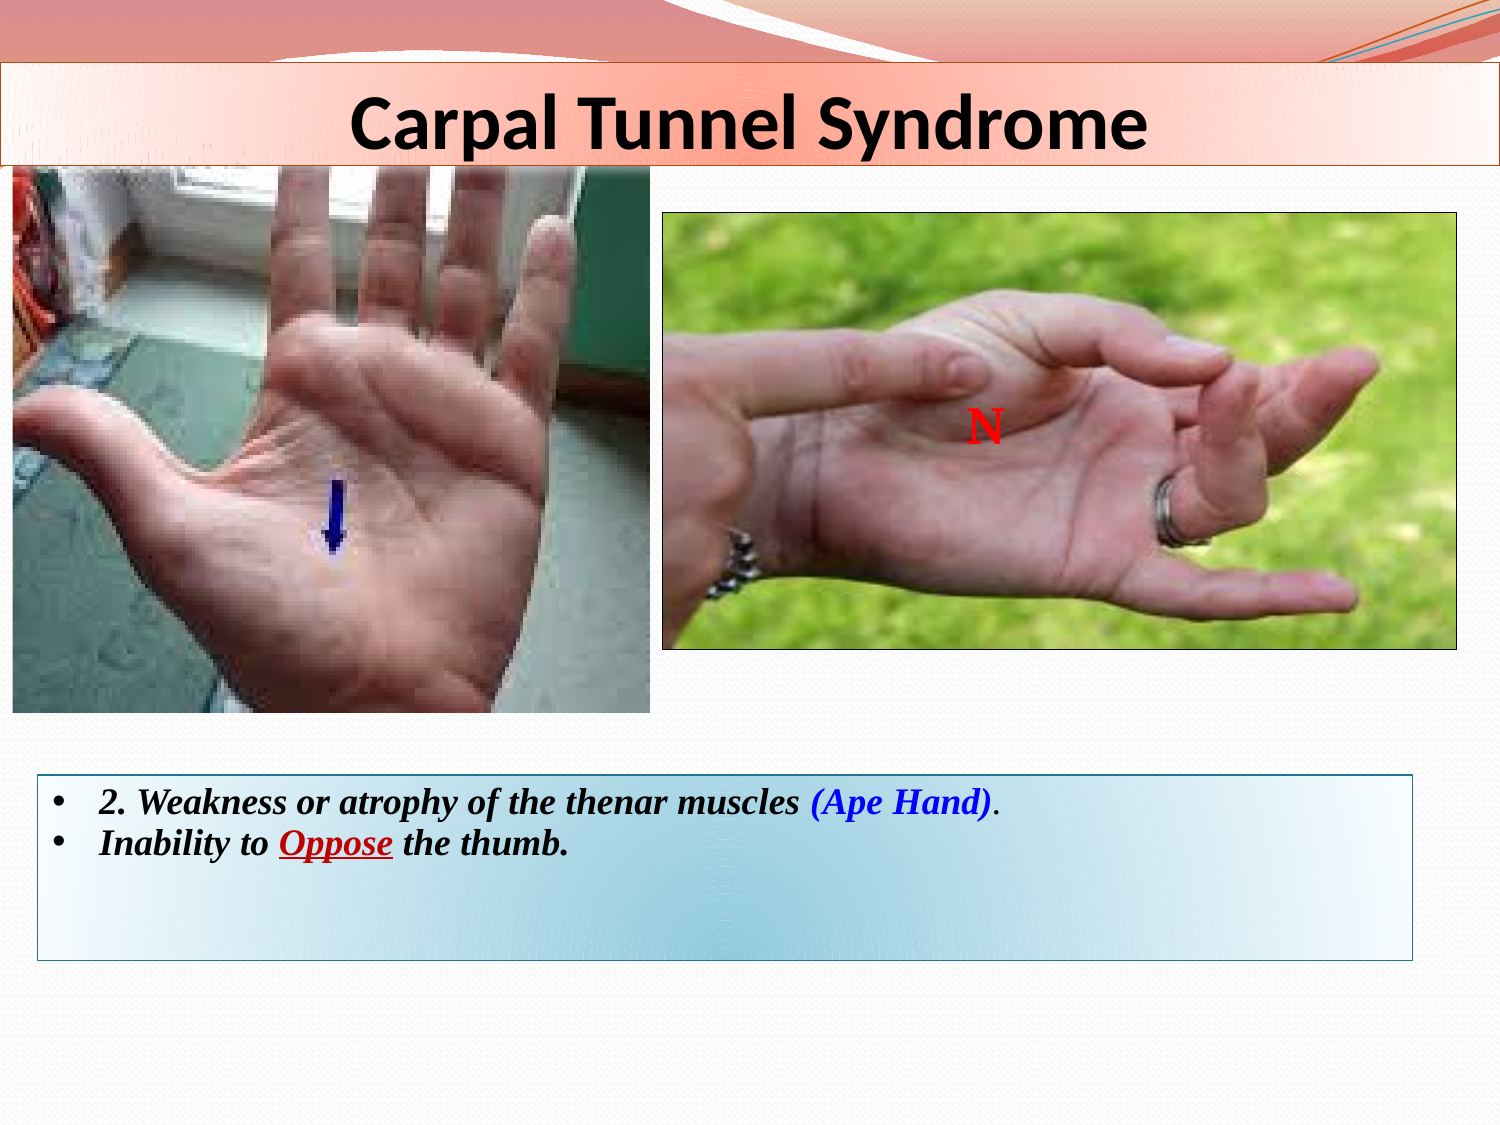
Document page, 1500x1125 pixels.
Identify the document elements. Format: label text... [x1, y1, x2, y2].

picture [12, 124, 651, 713]
text_box 2. Weakness or atrophy of the thenar muscles (Ape Hand). Inability to Oppose the thumb. [37, 774, 1413, 961]
table_cell FR [651, 126, 658, 166]
table_cell FR [5, 126, 12, 166]
title Carpal Tunnel Syndrome [0, 62, 1500, 166]
picture [662, 212, 1457, 651]
